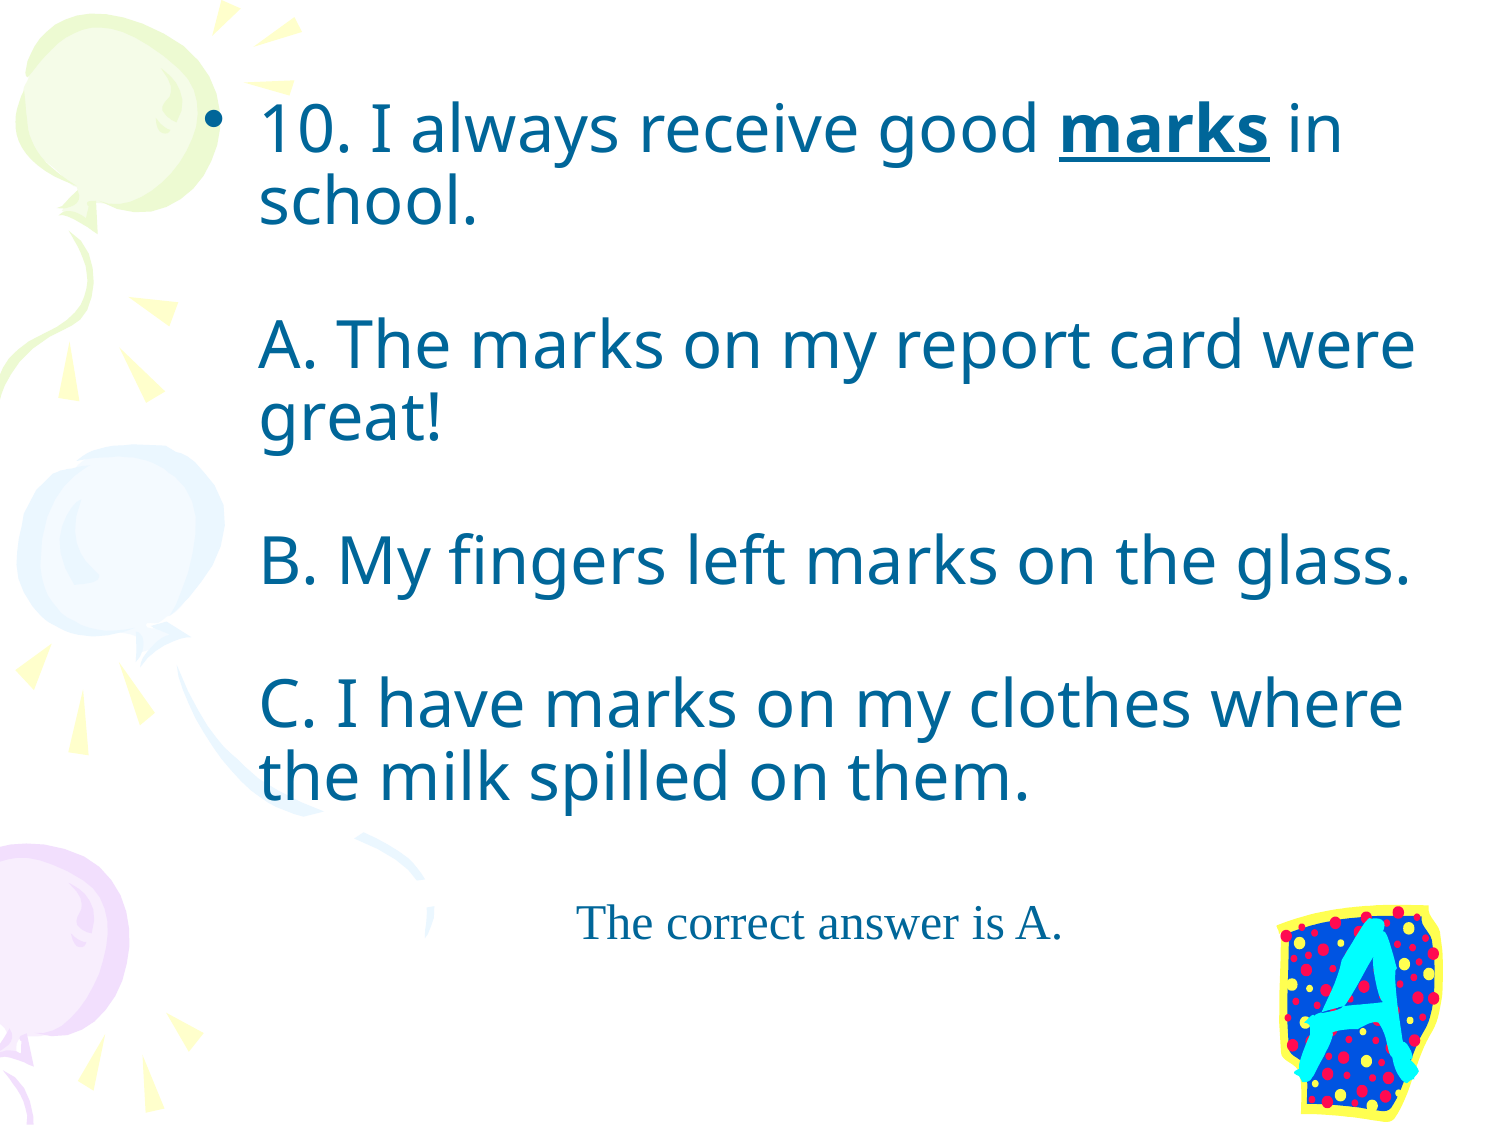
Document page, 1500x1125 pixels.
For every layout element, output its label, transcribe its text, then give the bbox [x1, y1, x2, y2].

text_box The correct answer is A. [561, 881, 1092, 957]
list 10. I always receive good marks in school. A. The marks on my report card were great! B. My fingers left marks on the glass. C. I have marks on my clothes where the milk spilled on them. [187, 87, 1463, 826]
picture [1274, 903, 1445, 1125]
